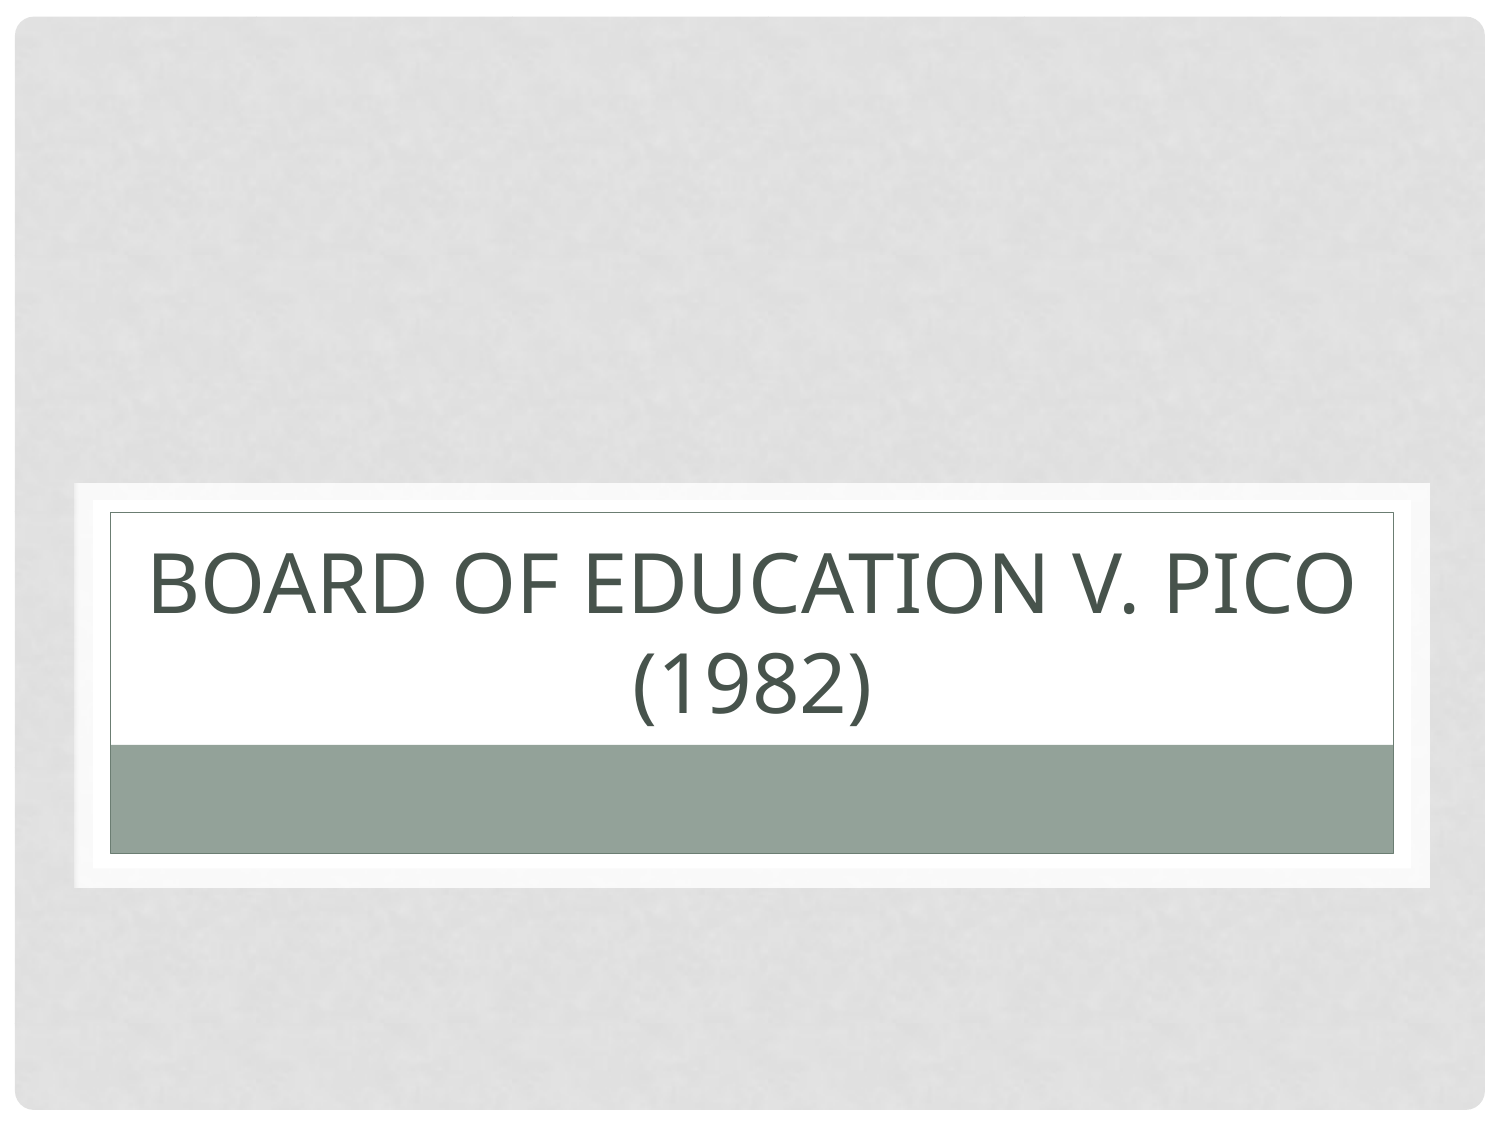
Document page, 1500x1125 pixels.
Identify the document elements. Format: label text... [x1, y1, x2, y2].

title Board of Education v. Pico (1982) [120, 525, 1384, 738]
